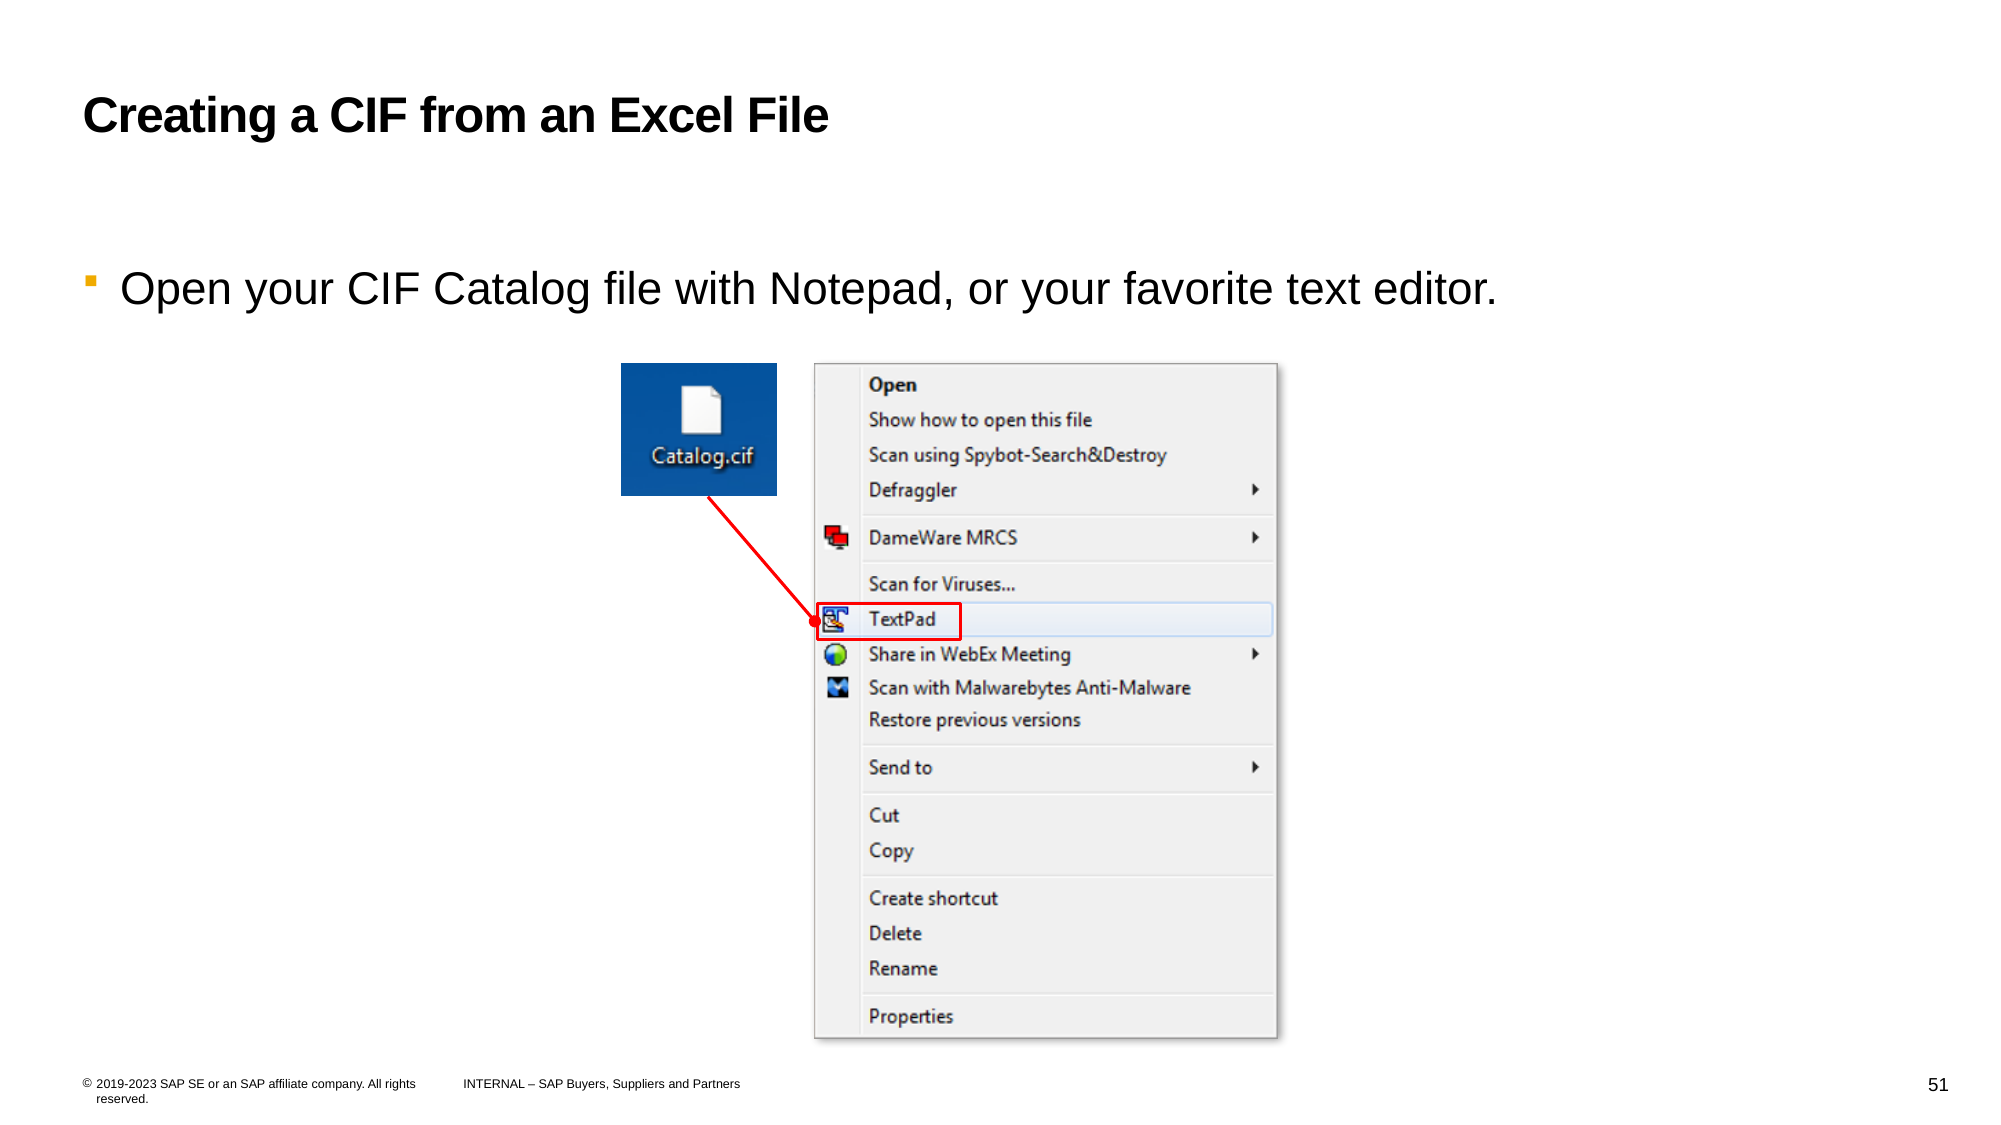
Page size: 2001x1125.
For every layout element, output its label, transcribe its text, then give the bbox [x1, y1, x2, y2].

picture [813, 362, 1278, 1039]
list Open your CIF Catalog file with Notepad, or your favorite text editor. [82, 265, 1918, 1040]
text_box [707, 496, 816, 622]
picture [620, 362, 777, 496]
title Creating a CIF from an Excel File [82, 82, 1918, 144]
